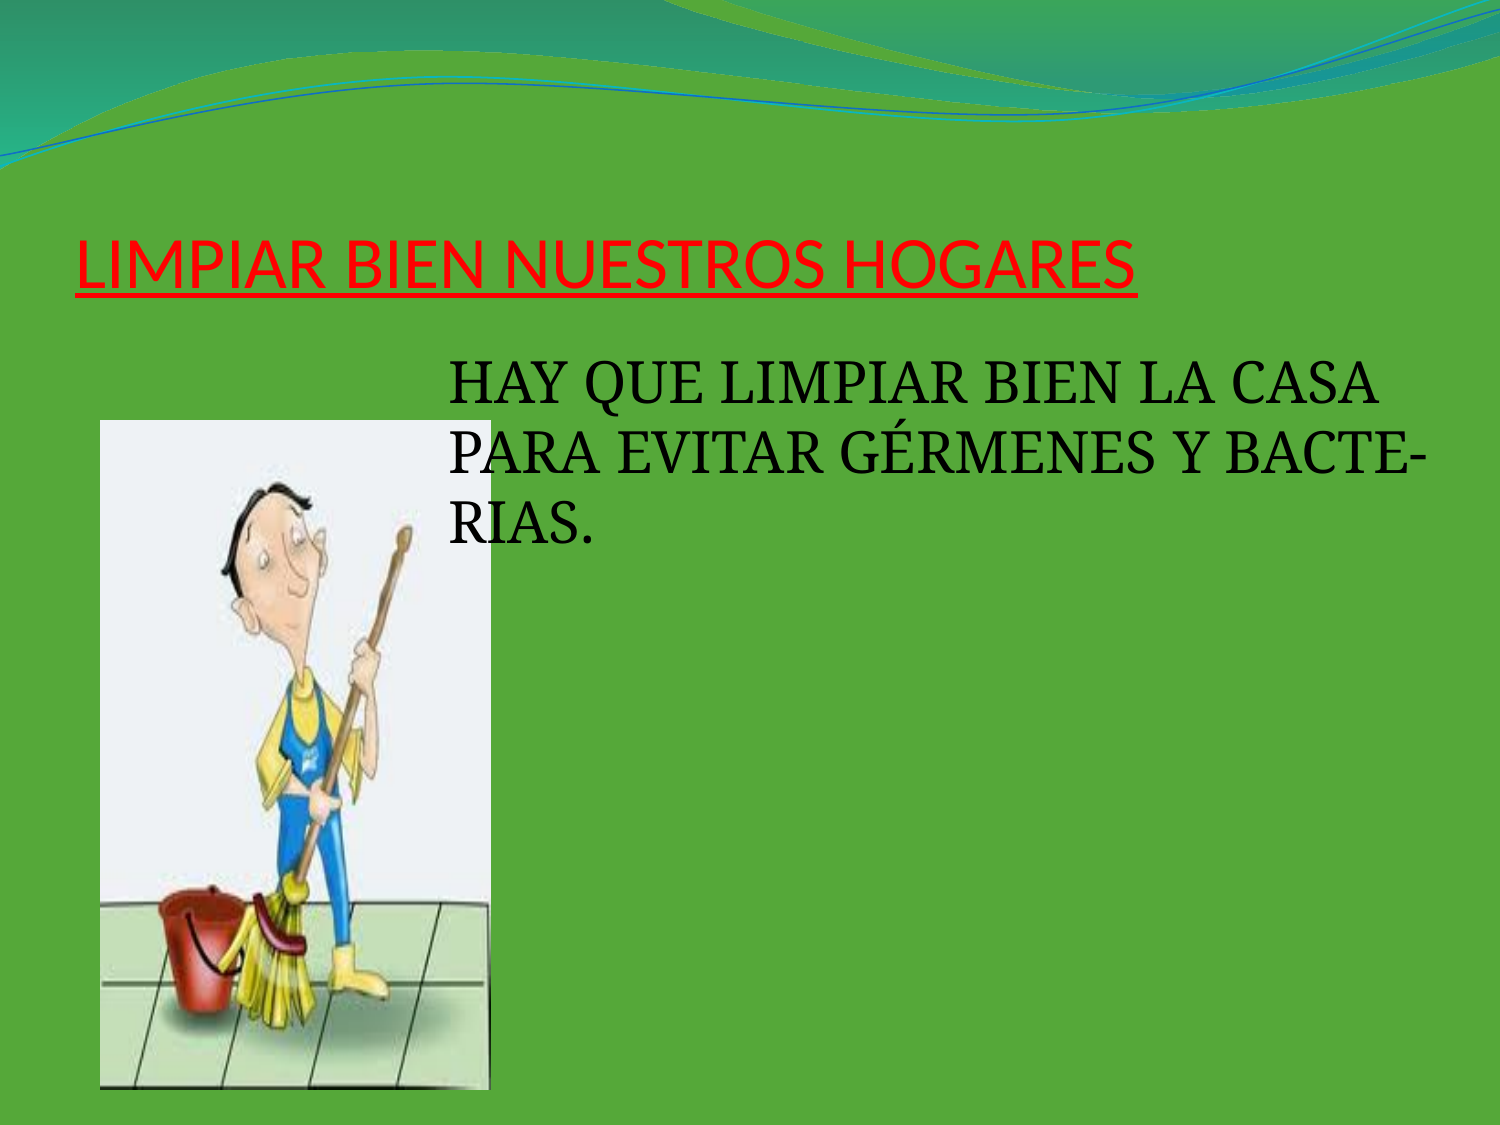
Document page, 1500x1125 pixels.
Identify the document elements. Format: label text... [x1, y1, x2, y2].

text_box HAY QUE LIMPIAR BIEN LA CASA PARA EVITAR GÉRMENES Y BACTE- RIAS. [433, 338, 1443, 563]
title LIMPIAR BIEN NUESTROS HOGARES [75, 115, 1425, 303]
picture [100, 420, 491, 1090]
